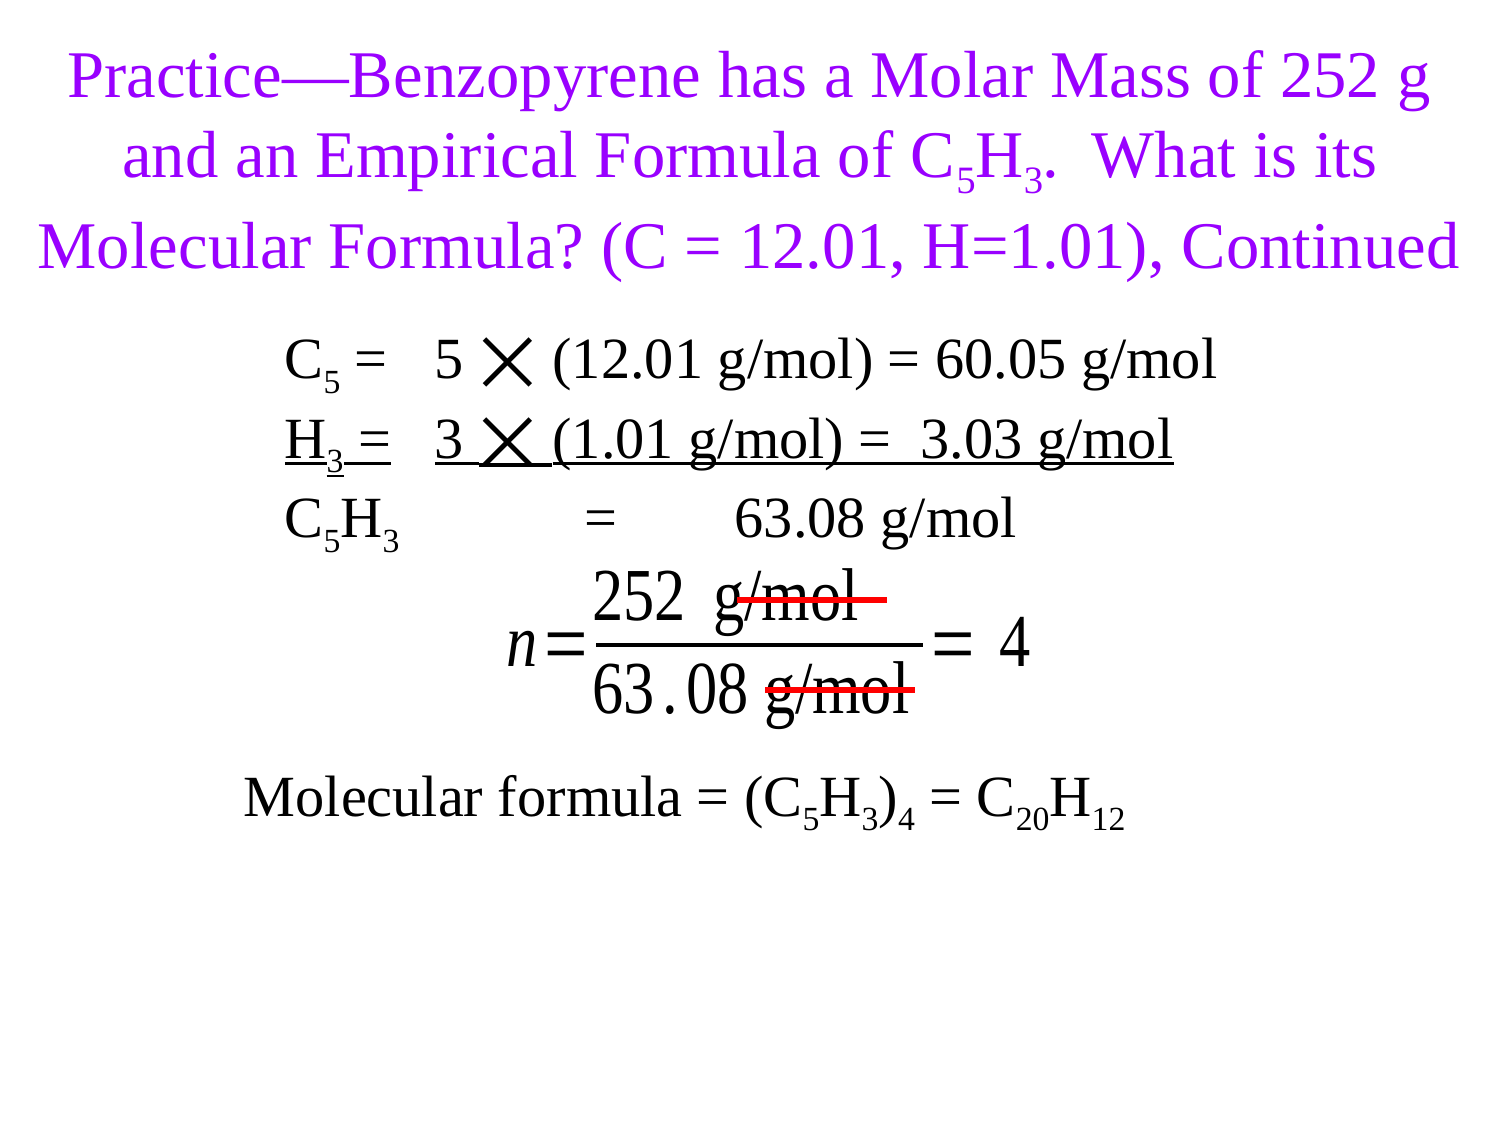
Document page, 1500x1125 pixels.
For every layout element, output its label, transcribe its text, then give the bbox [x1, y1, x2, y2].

text_box Molecular formula = (C5H3)4 = C20H12 [229, 750, 1338, 846]
text_box C5 = 5 ⨉ (12.01 g/mol) = 60.05 g/mol H3 = 3 ⨉ (1.01 g/mol) = 3.03 g/mol C5H3 = 63.08 g/mol [270, 312, 1251, 567]
text_box Practice—Benzopyrene has a Molar Mass of 252 g and an Empirical Formula of C5H3. What is its Molecular Formula? (C = 12.01, H=1.01), Continued [0, 62, 1500, 250]
